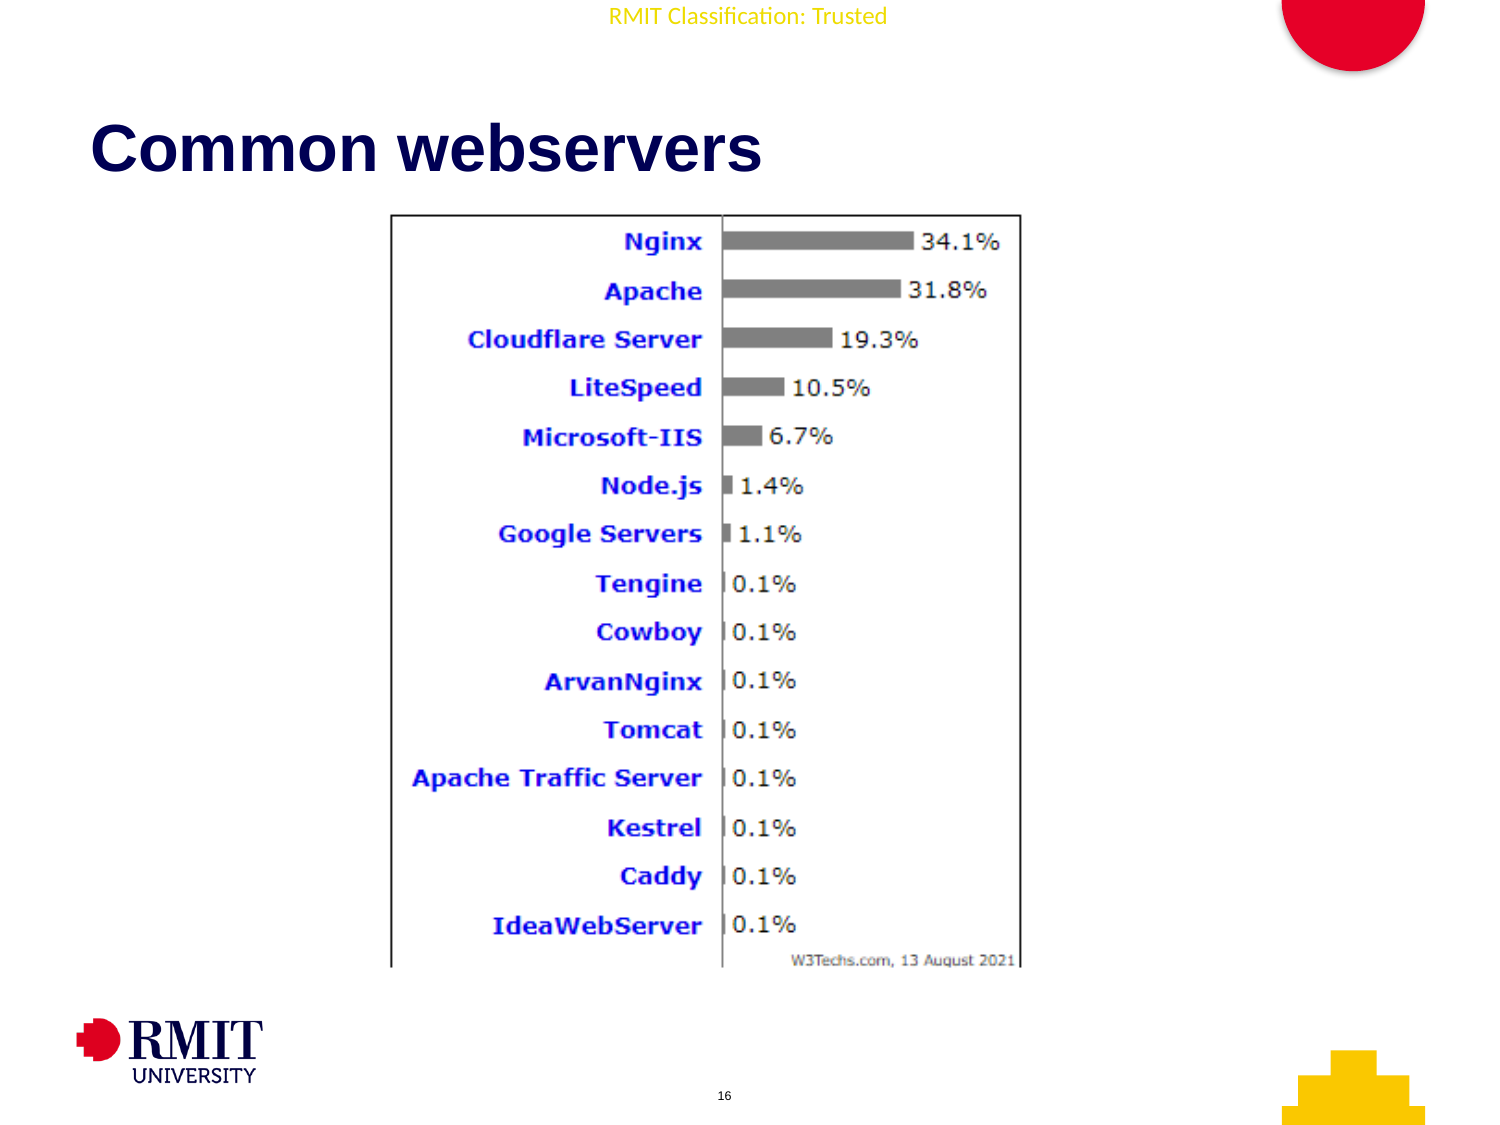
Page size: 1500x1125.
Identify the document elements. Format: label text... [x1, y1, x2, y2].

picture [57, 1001, 281, 1102]
picture [376, 204, 1042, 992]
title Common webservers [75, 23, 1237, 267]
